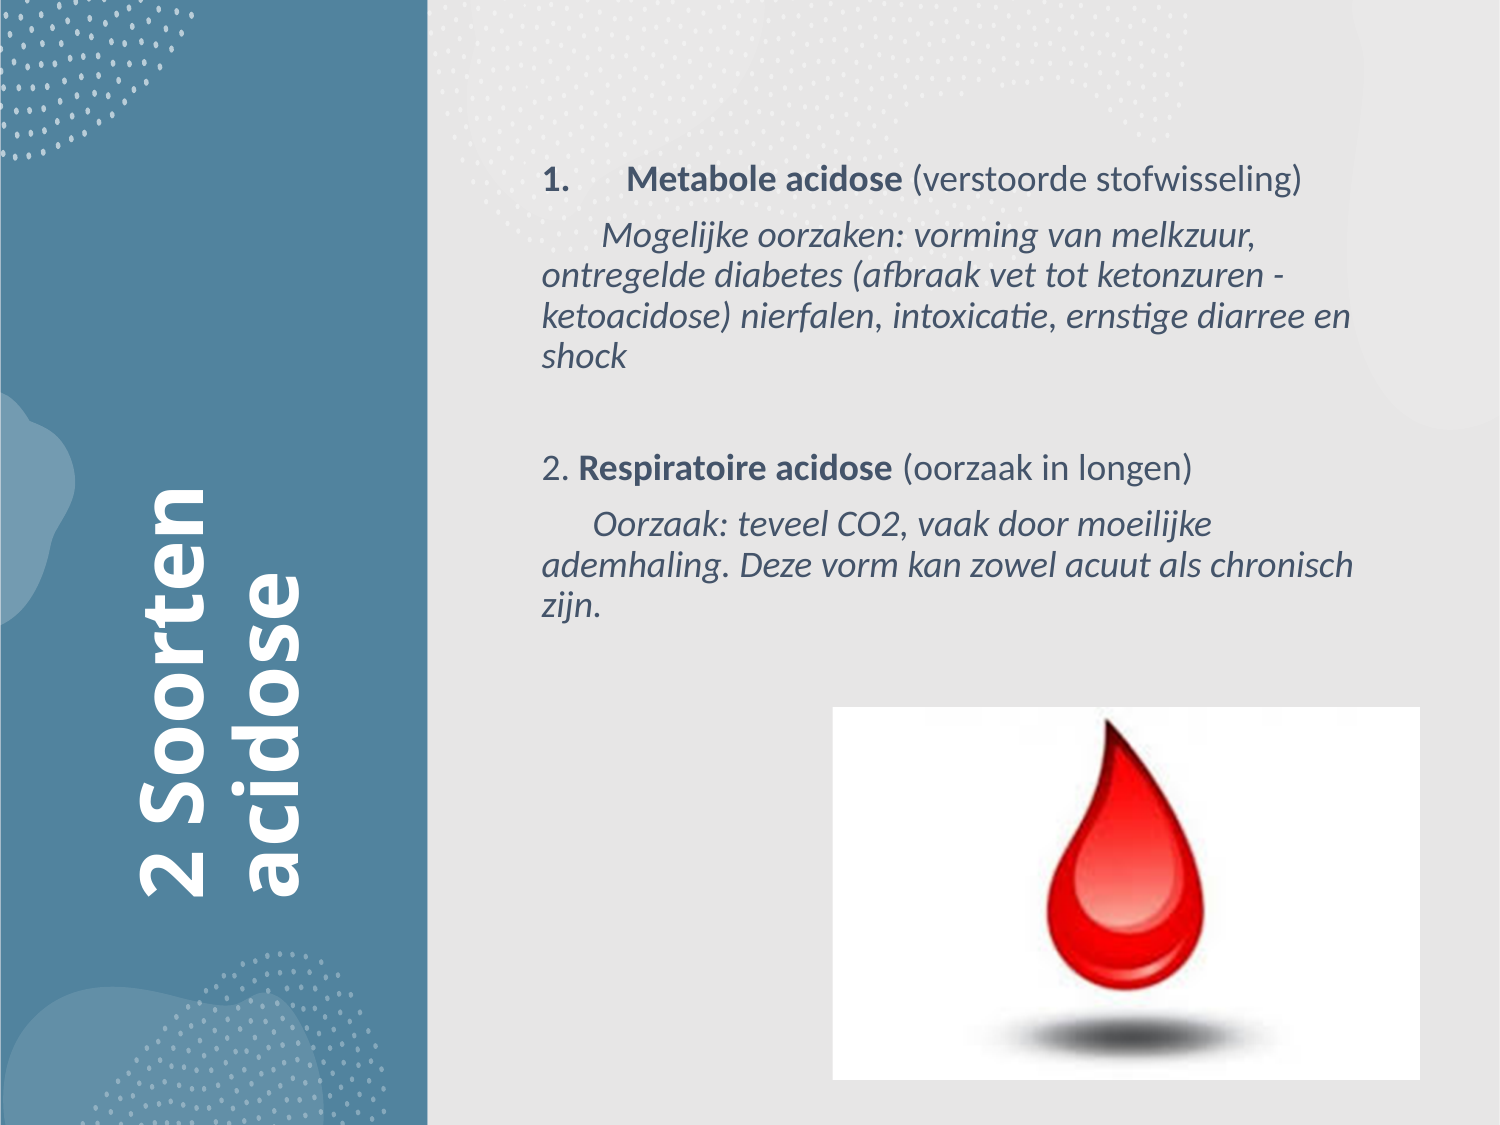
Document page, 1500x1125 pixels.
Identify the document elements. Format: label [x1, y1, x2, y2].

text_box [0, 0, 1500, 1125]
picture [832, 707, 1420, 1080]
